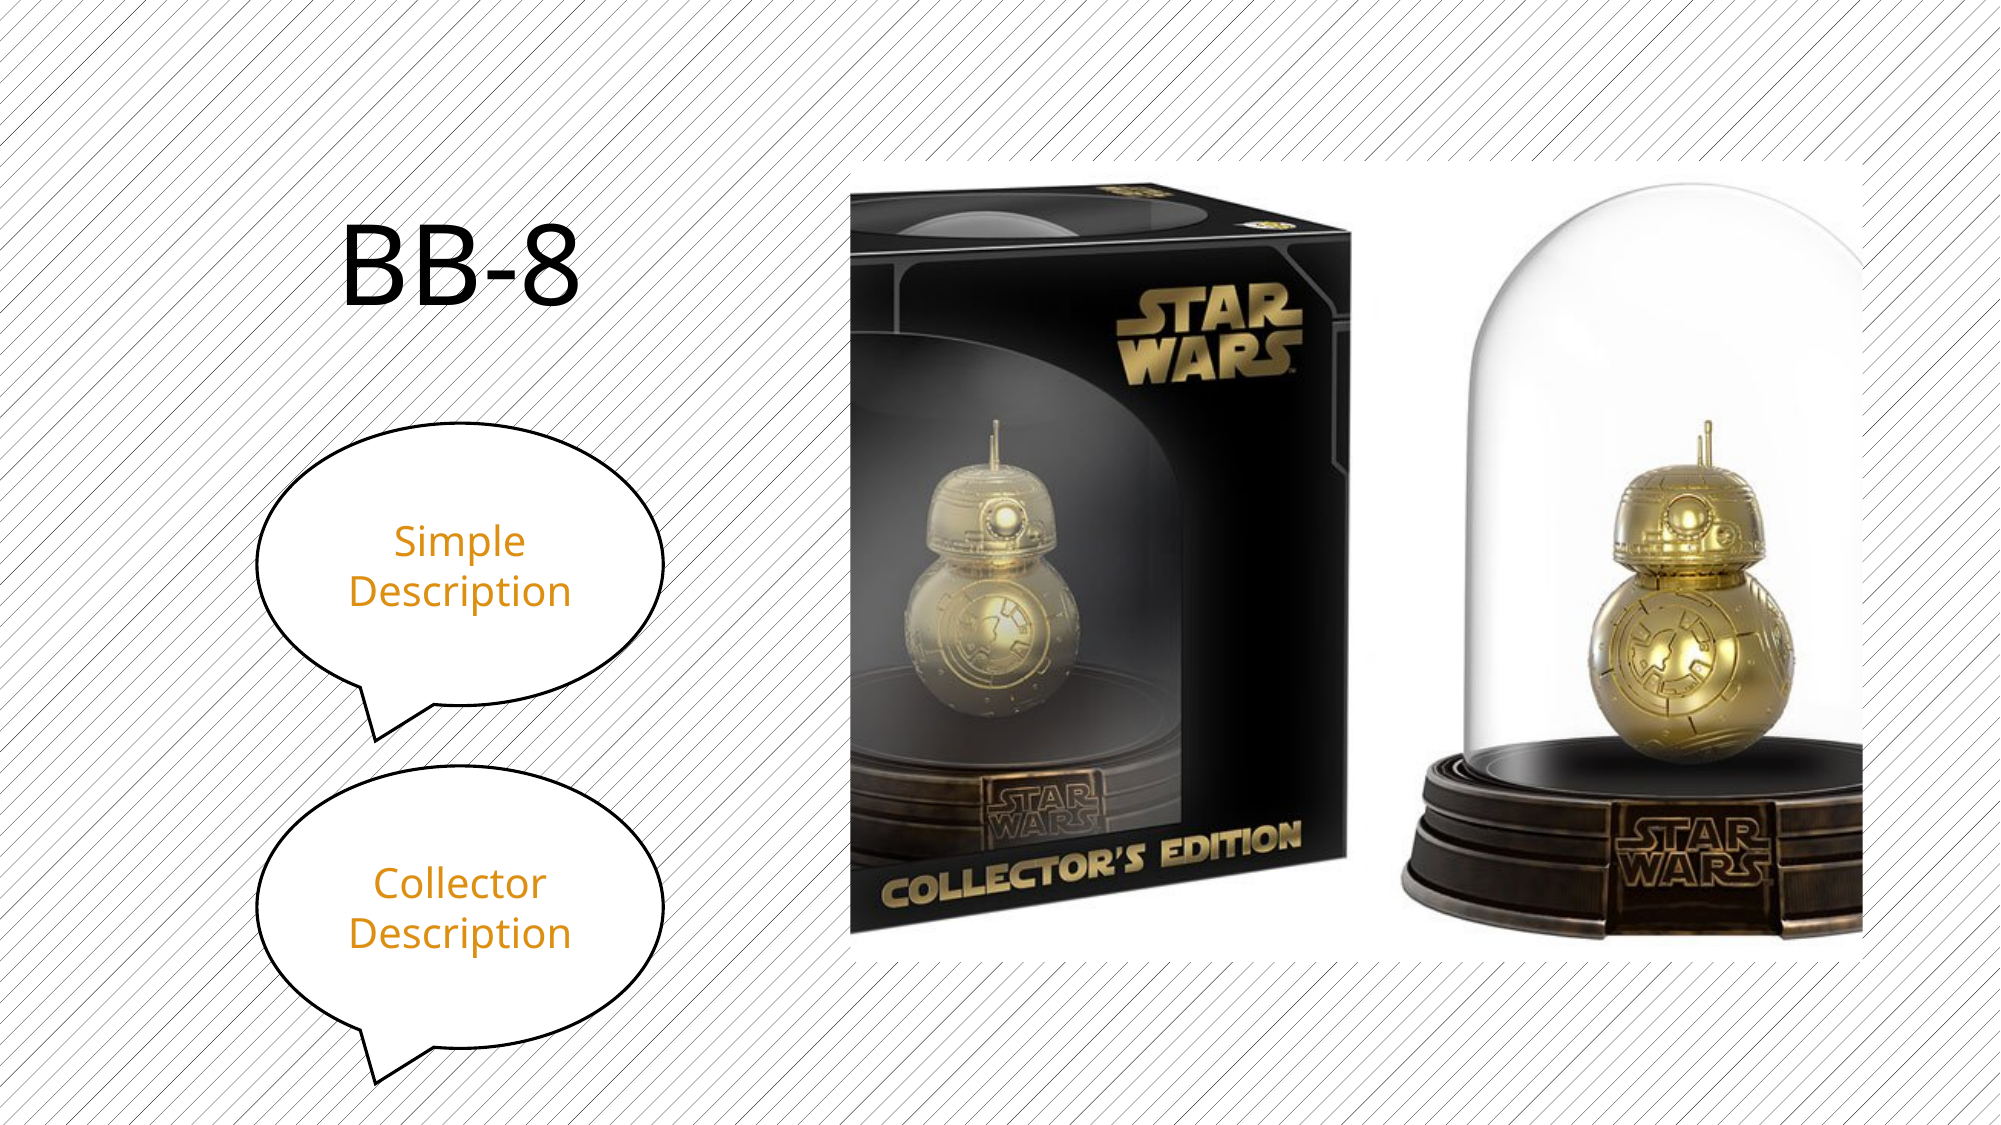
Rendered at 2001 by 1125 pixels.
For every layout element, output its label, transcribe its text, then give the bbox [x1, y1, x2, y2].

picture [850, 161, 1863, 962]
text_box Collector Description [255, 764, 665, 1086]
title BB-8 [137, 75, 783, 338]
text_box Simple Description [255, 422, 665, 743]
